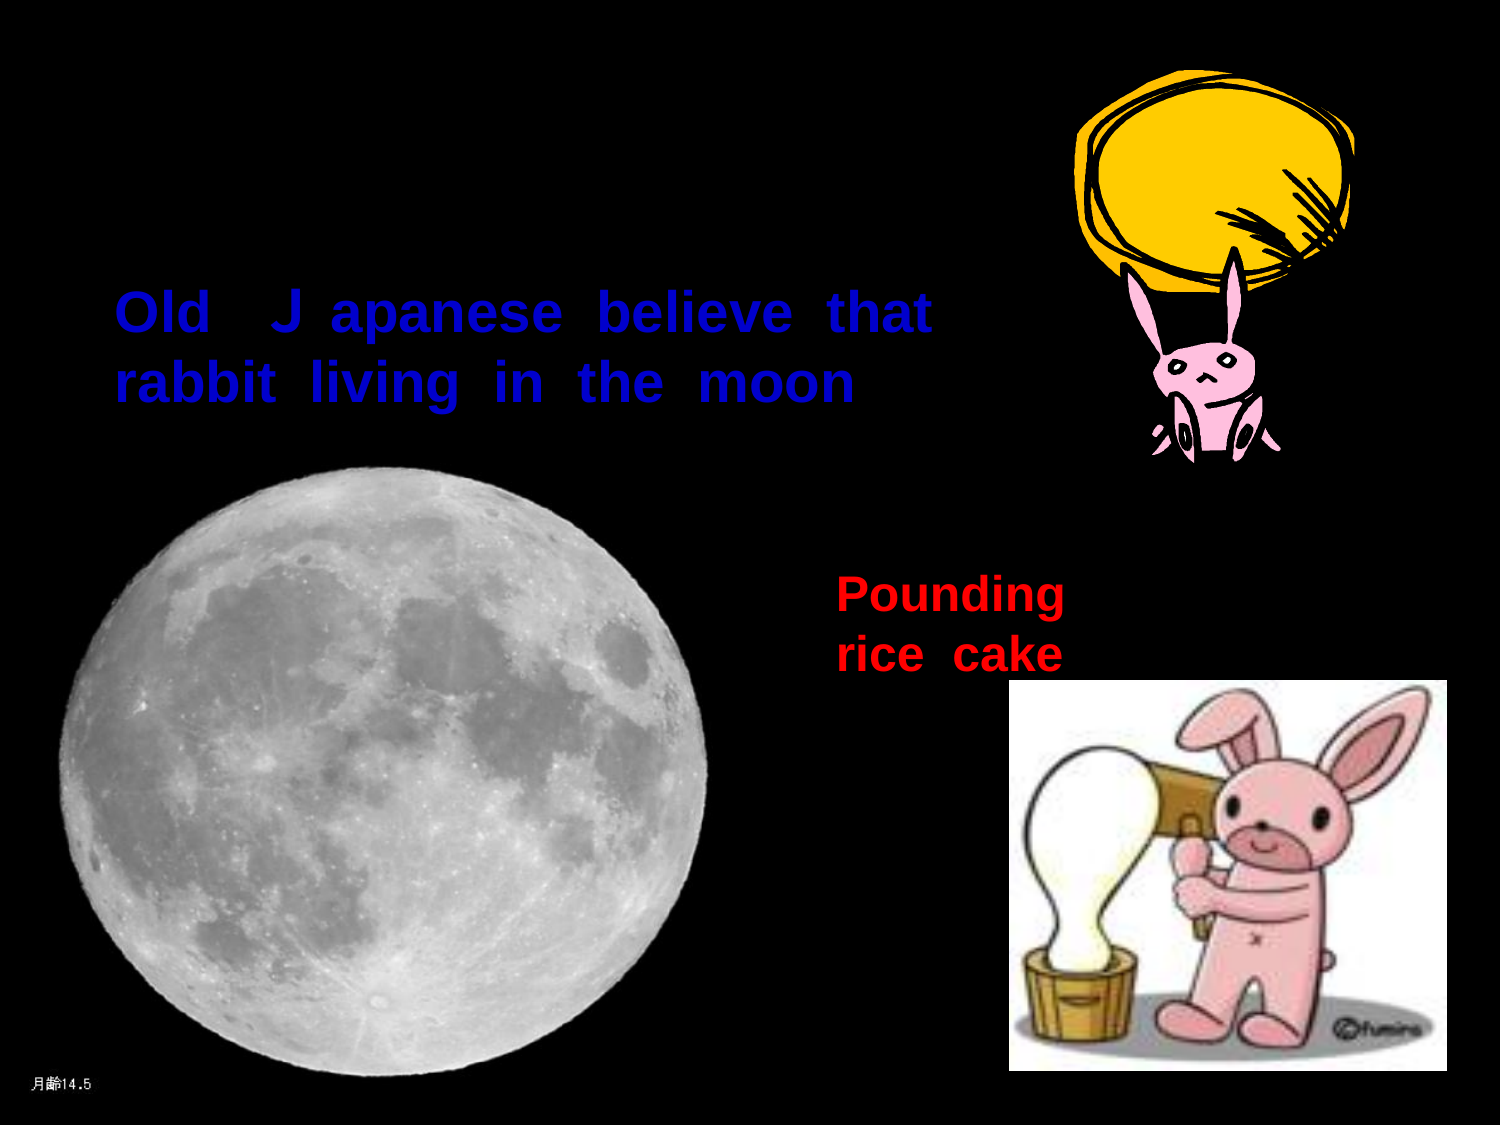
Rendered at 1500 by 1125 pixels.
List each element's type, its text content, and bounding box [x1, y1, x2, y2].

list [1068, 66, 1471, 469]
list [1009, 680, 1448, 1071]
text_box Old Ｊapanese believe that rabbit living in the moon [100, 267, 987, 422]
title Pounding rice cake [820, 538, 1152, 705]
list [29, 443, 727, 1095]
